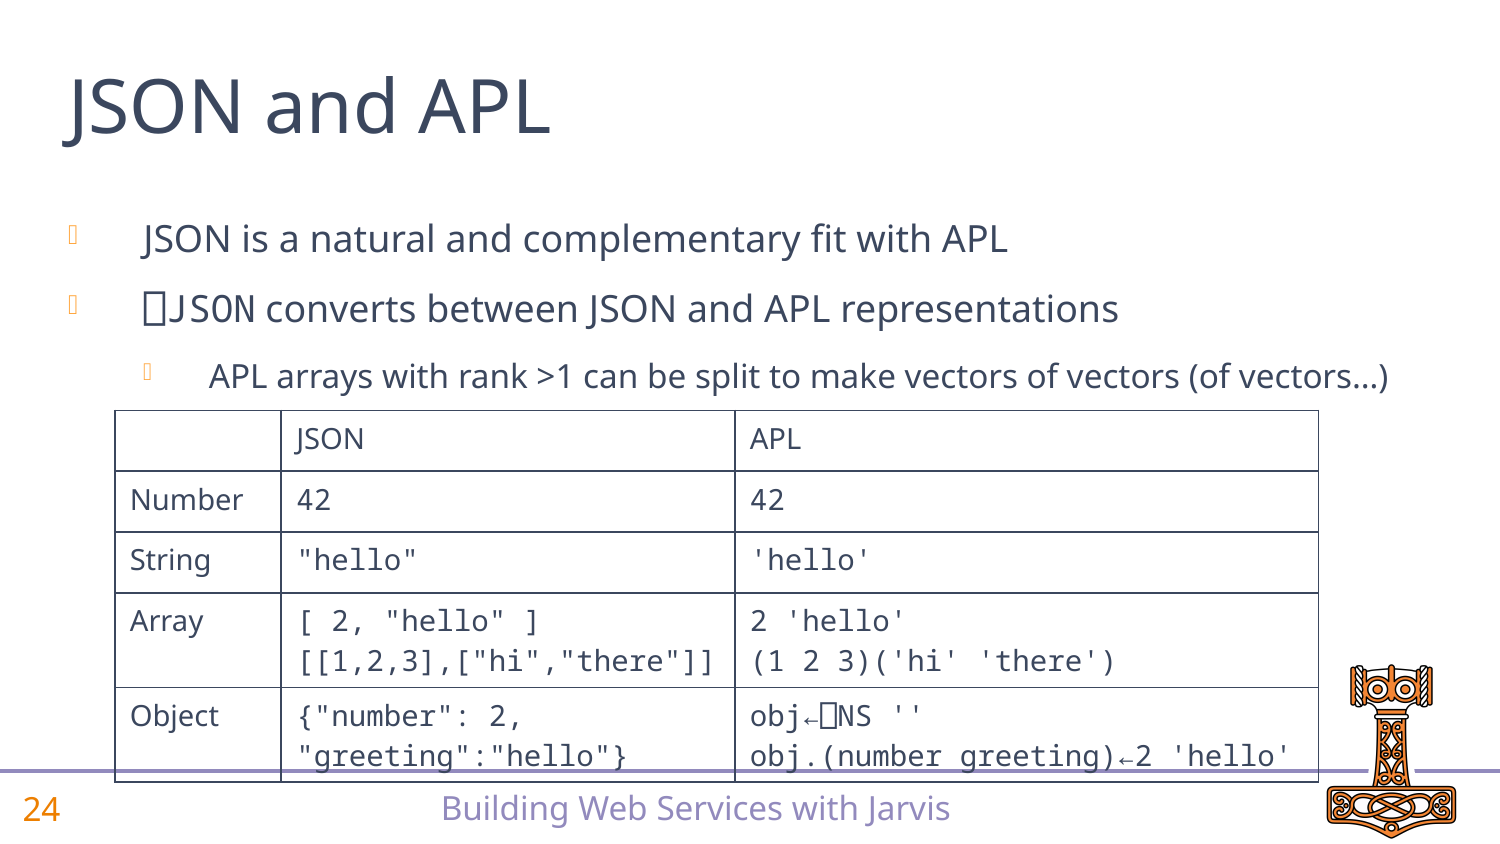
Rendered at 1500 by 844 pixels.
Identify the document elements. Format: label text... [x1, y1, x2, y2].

table_cell Number [116, 472, 280, 531]
picture [1320, 655, 1461, 844]
table_cell Array [116, 594, 280, 687]
title JSON and APL [53, 43, 1203, 157]
table_cell String [116, 533, 280, 592]
table_cell [ 2, "hello" ] [[1,2,3],["hi","there"]] [282, 594, 734, 687]
table_cell "hello" [282, 533, 734, 592]
table_cell 42 [282, 472, 734, 531]
table_cell obj←⎕NS '' obj.(number greeting)←2 'hello' [736, 688, 1318, 781]
table_cell 42 [736, 472, 1318, 531]
list JSON is a natural and complementary fit with APL ⎕JSON converts between JSON and APL representations APL arrays with rank >1 can be split to make vectors of vectors (of vectors…) [53, 207, 1447, 740]
table_cell Object [116, 688, 280, 781]
table_cell {"number": 2, "greeting":"hello"} [282, 688, 734, 781]
table_header APL [736, 411, 1318, 470]
table_cell 2 'hello' (1 2 3)('hi' 'there') [736, 594, 1318, 687]
table_cell 'hello' [736, 533, 1318, 592]
table_header [116, 411, 280, 470]
table_header JSON [282, 411, 734, 470]
